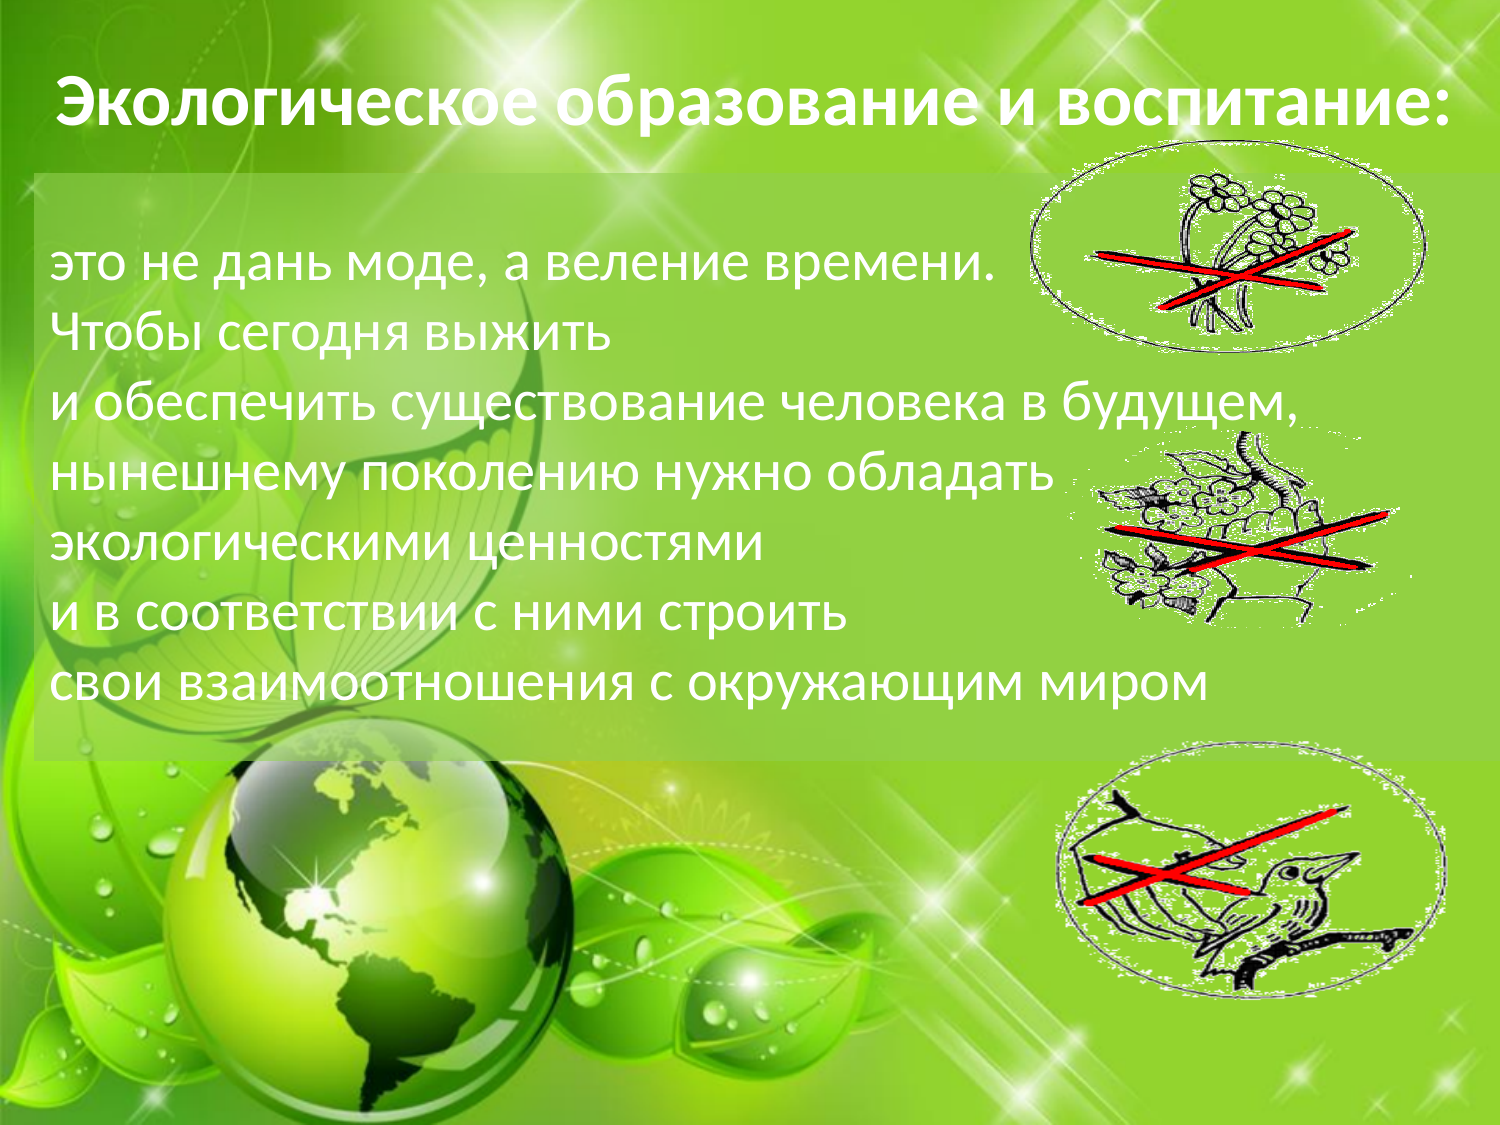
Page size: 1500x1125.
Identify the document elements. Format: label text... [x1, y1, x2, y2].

text_box Экологическое образование и воспитание: [40, 42, 1487, 148]
text_box это не дань моде, а веление времени. Чтобы сегодня выжить и обеспечить существование человека в будущем, нынешнему поколению нужно обладать экологическими ценностями и в соответствии с ними строить свои взаимоотношения с окружающим миром [34, 173, 1500, 761]
picture [1027, 415, 1412, 628]
picture [0, 0, 1500, 1125]
